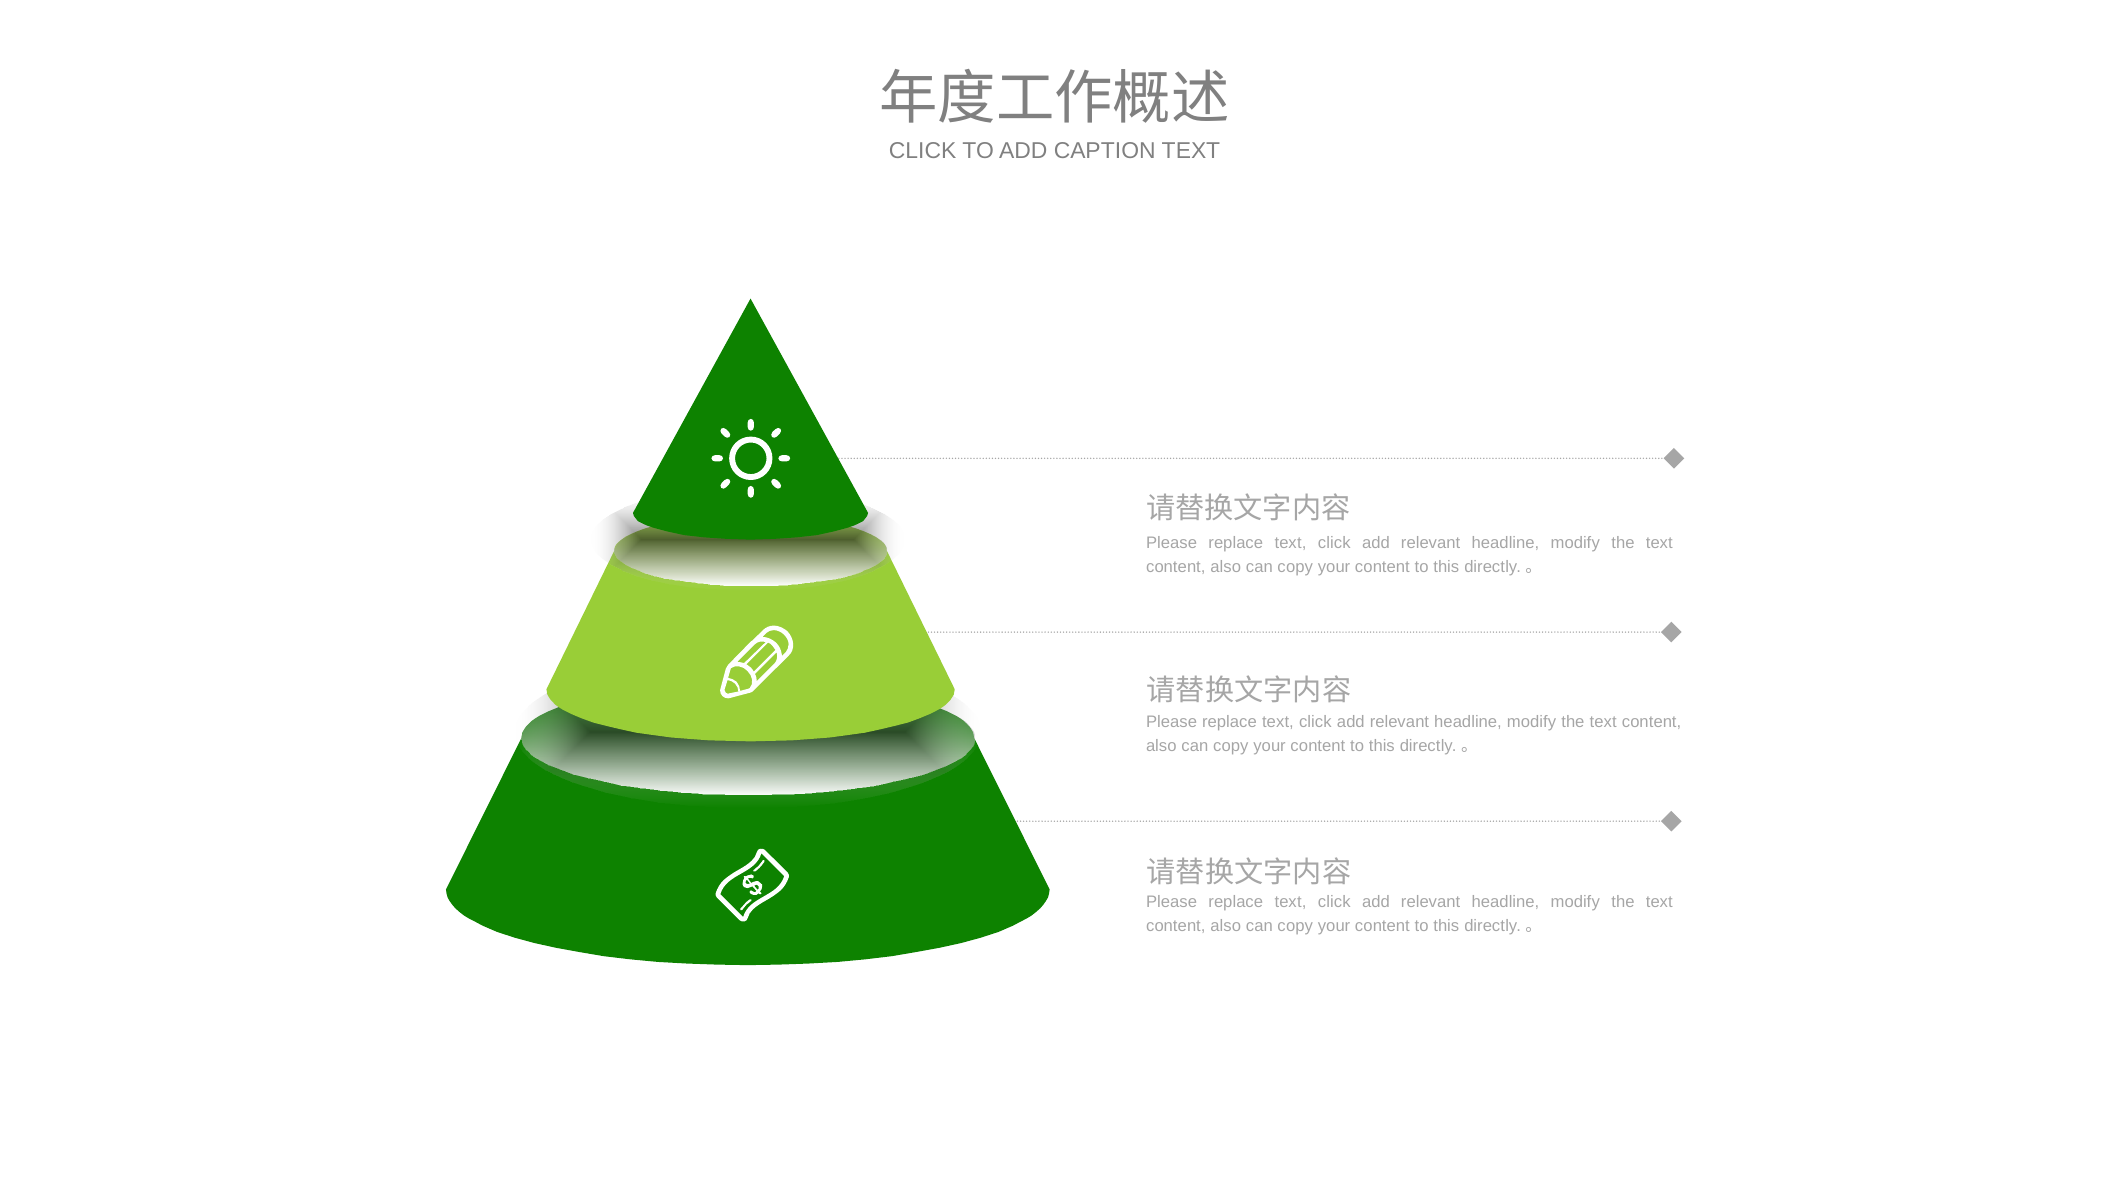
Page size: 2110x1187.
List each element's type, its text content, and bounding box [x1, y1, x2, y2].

text_box [720, 478, 731, 487]
text_box CLICK TO ADD CAPTION TEXT [865, 135, 1245, 163]
text_box [729, 436, 773, 480]
text_box [747, 418, 754, 431]
text_box [647, 298, 838, 487]
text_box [747, 458, 1674, 822]
text_box 请替换文字内容 [1146, 846, 1352, 889]
text_box [771, 427, 782, 438]
text_box [711, 455, 724, 462]
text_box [546, 487, 955, 742]
text_box Please replace text, click add relevant headline, modify the text content, also can copy your content to this directly.。 [1146, 886, 1674, 935]
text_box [445, 656, 1050, 966]
text_box [720, 427, 731, 438]
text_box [715, 848, 790, 922]
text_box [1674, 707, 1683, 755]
text_box 年度工作概述 [865, 60, 1245, 131]
